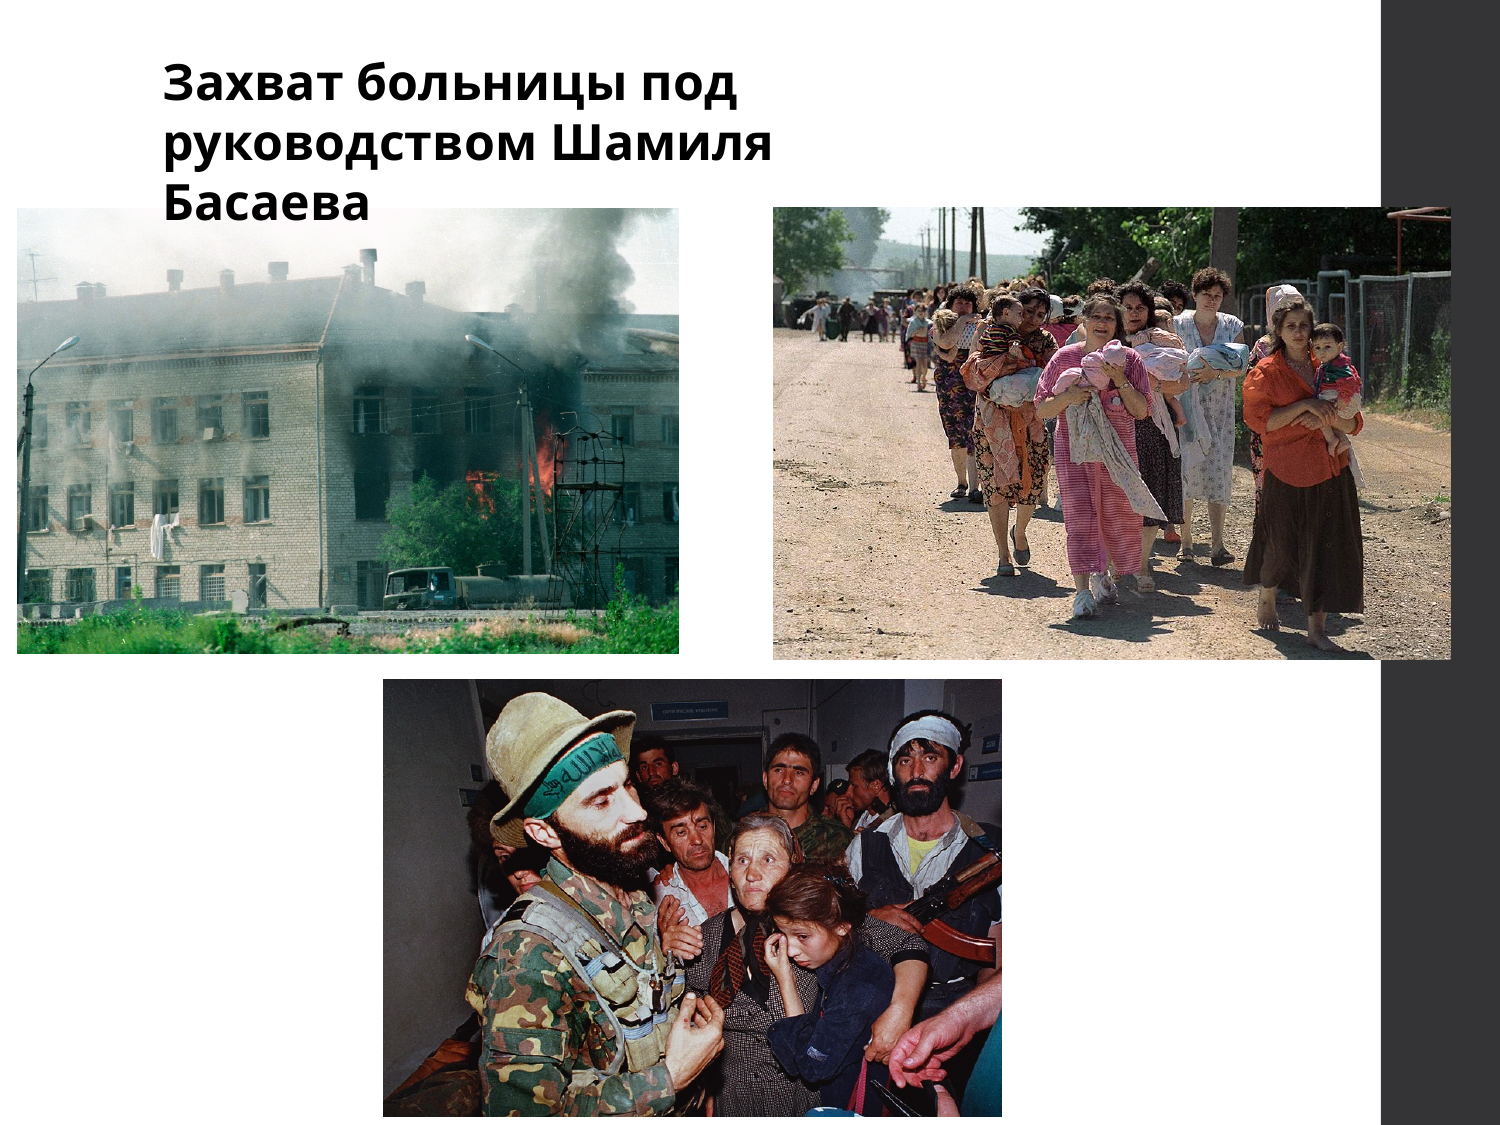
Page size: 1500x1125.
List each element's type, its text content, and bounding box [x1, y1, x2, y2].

text_box Захват больницы под руководством Шамиля Басаева [147, 42, 904, 180]
picture [17, 208, 679, 655]
picture [773, 207, 1451, 660]
picture [383, 679, 1002, 1117]
